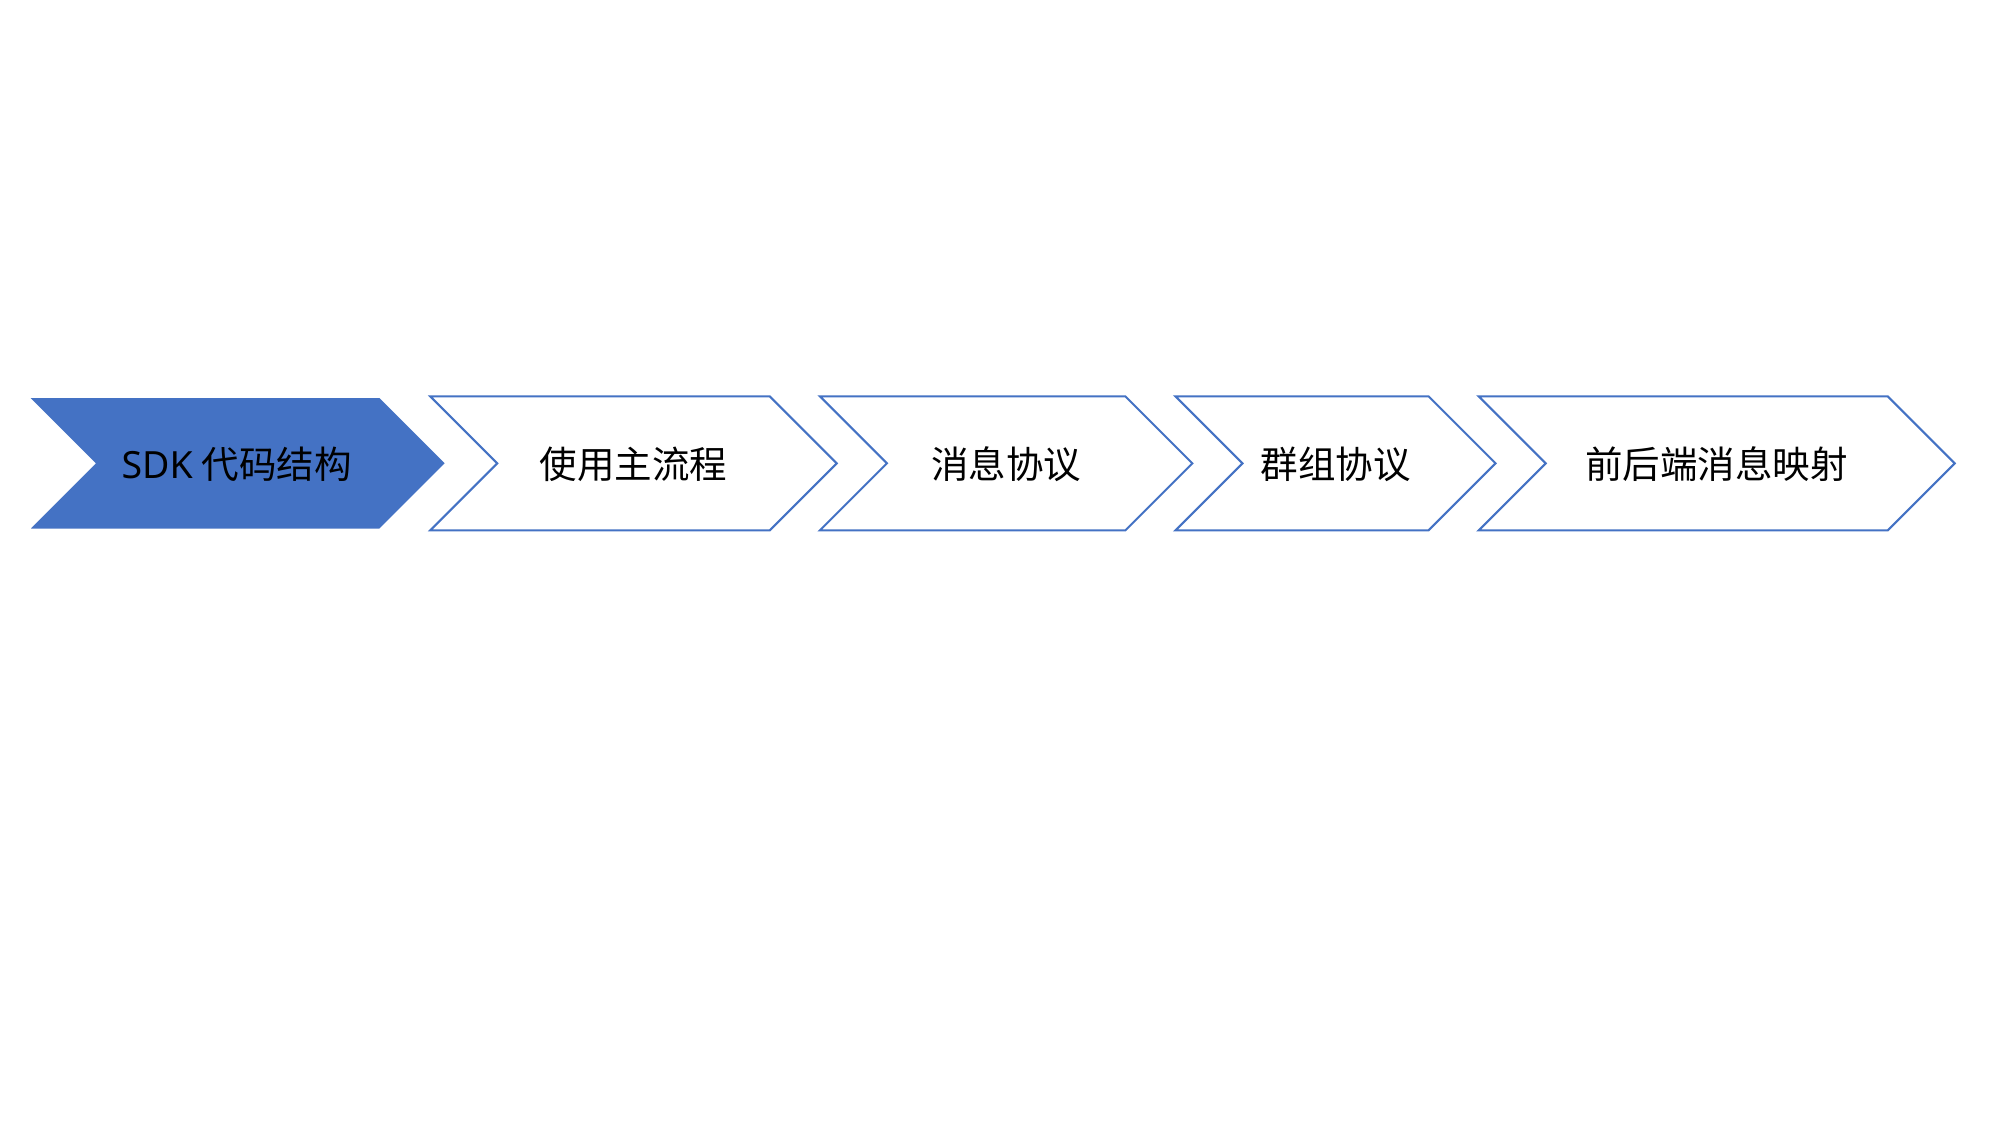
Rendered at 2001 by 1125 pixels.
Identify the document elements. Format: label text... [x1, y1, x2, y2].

text_box 前后端消息映射 [1476, 395, 1957, 532]
text_box 消息协议 [817, 395, 1194, 532]
text_box SDK代码结构 [22, 394, 450, 532]
text_box 群组协议 [1172, 395, 1498, 532]
text_box 使用主流程 [427, 395, 839, 532]
